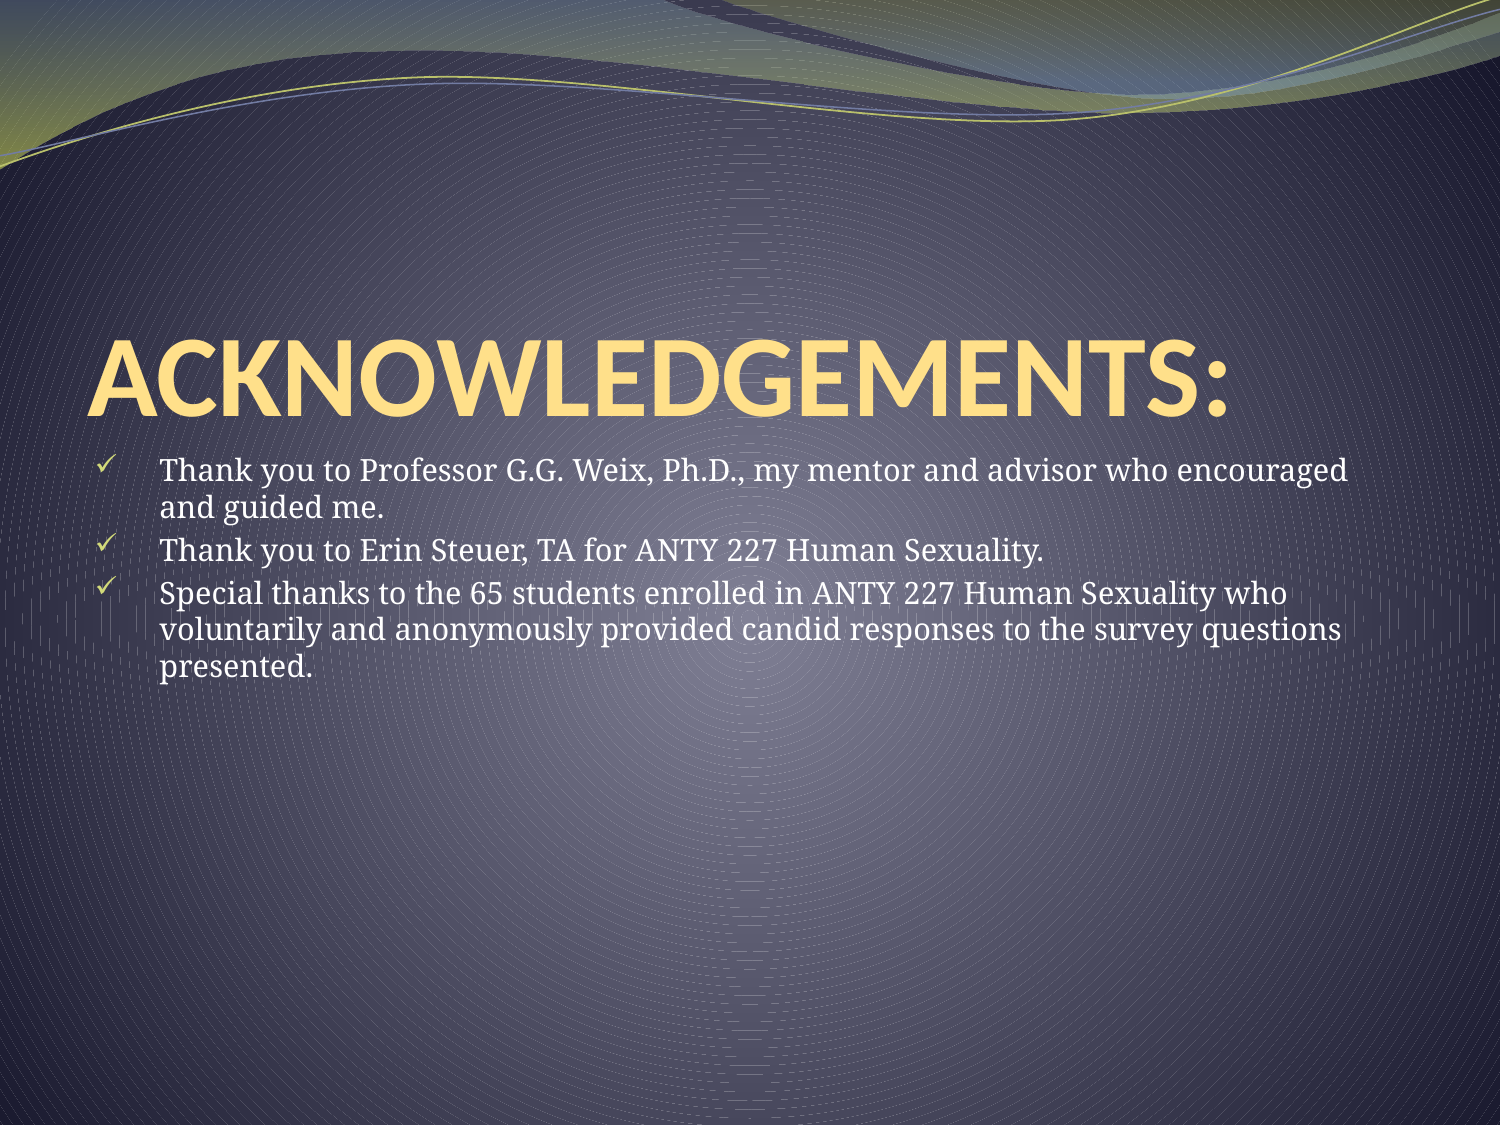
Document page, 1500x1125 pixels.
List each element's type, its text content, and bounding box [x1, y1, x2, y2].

list Thank you to Professor G.G. Weix, Ph.D., my mentor and advisor who encouraged and guided me. Thank you to Erin Steuer, TA for ANTY 227 Human Sexuality. Special thanks to the 65 students enrolled in ANTY 227 Human Sexuality who voluntarily and anonymously provided candid responses to the survey questions presented. [86, 443, 1362, 692]
title ACKNOWLEDGEMENTS: [86, 216, 1362, 440]
